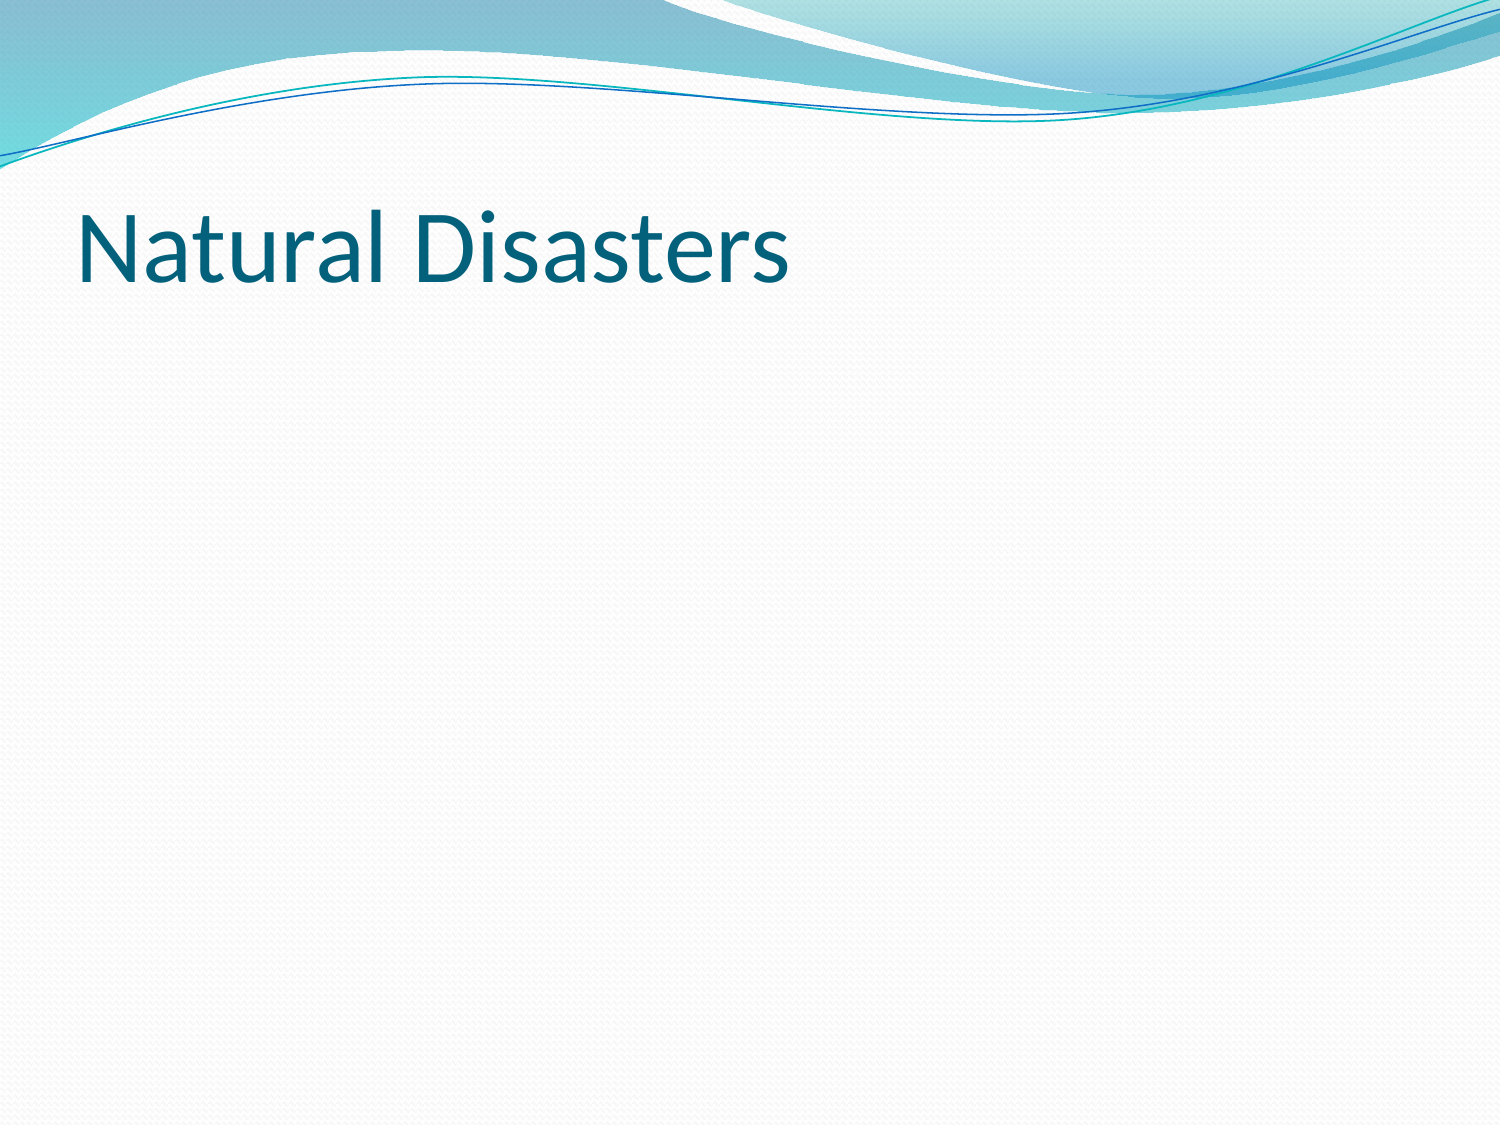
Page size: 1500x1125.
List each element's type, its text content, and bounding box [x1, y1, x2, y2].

title Natural Disasters [75, 115, 1425, 303]
